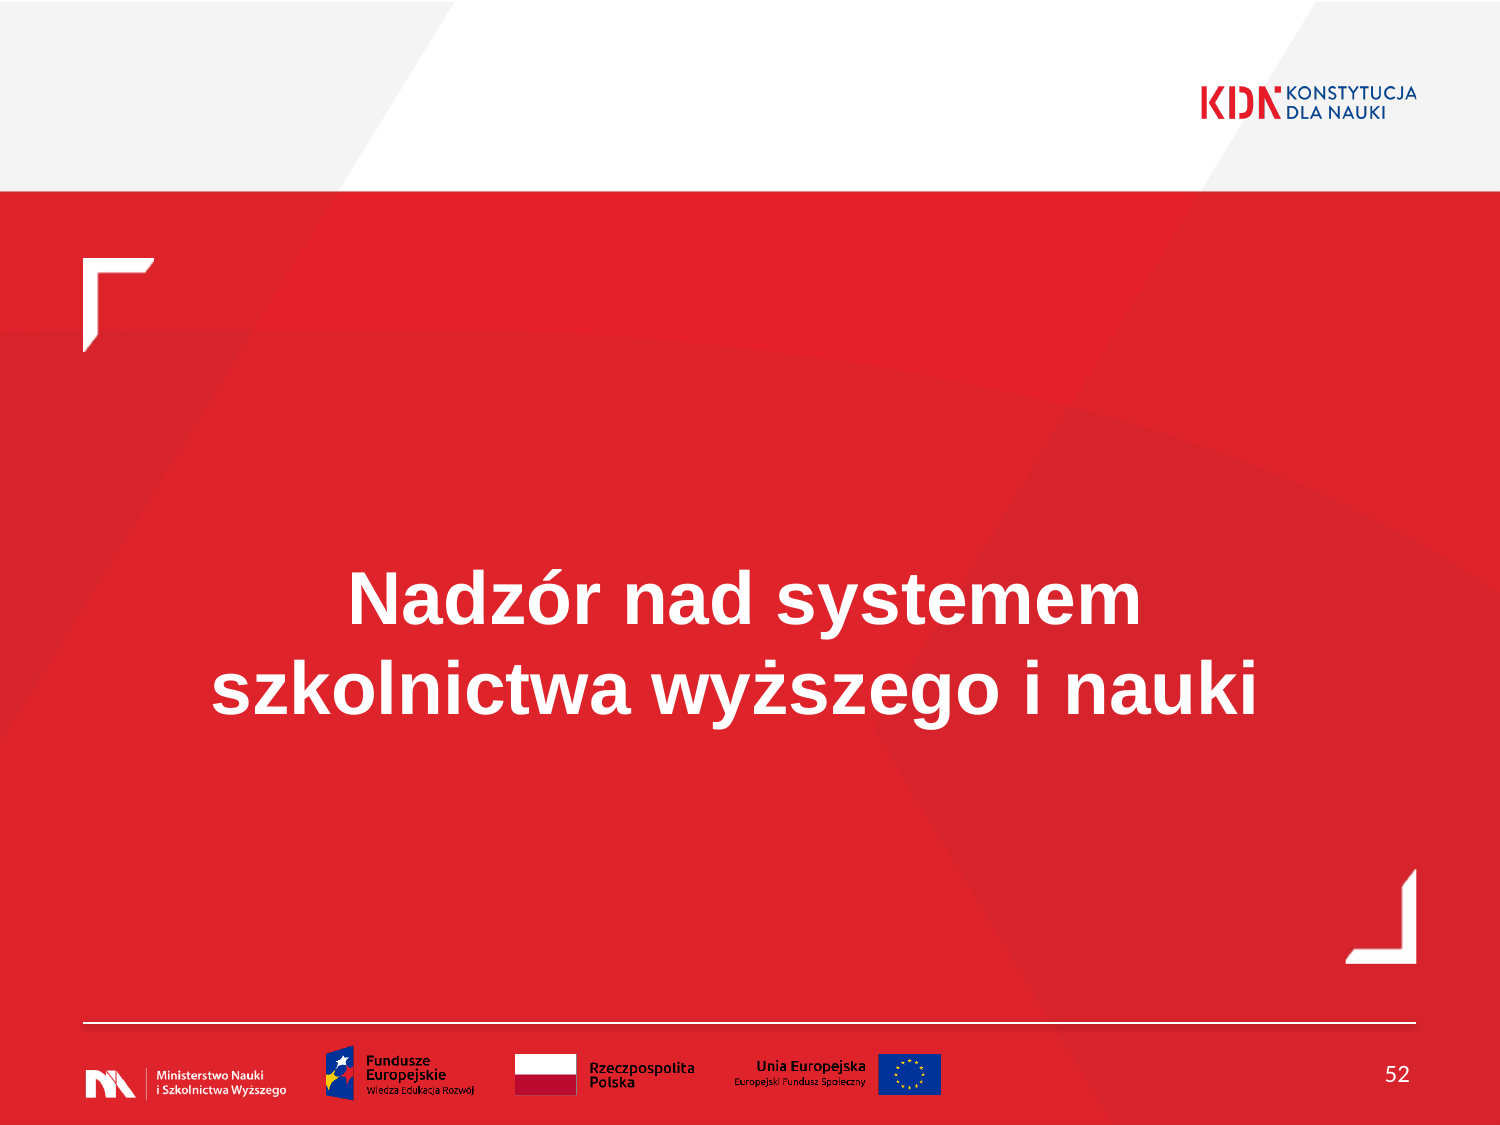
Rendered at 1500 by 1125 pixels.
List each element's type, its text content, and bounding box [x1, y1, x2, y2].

picture [0, 2, 1500, 1125]
slide_number 52 [1074, 1042, 1425, 1103]
text_box Nadzór nad systemem szkolnictwa wyższego i nauki [125, 342, 1367, 738]
